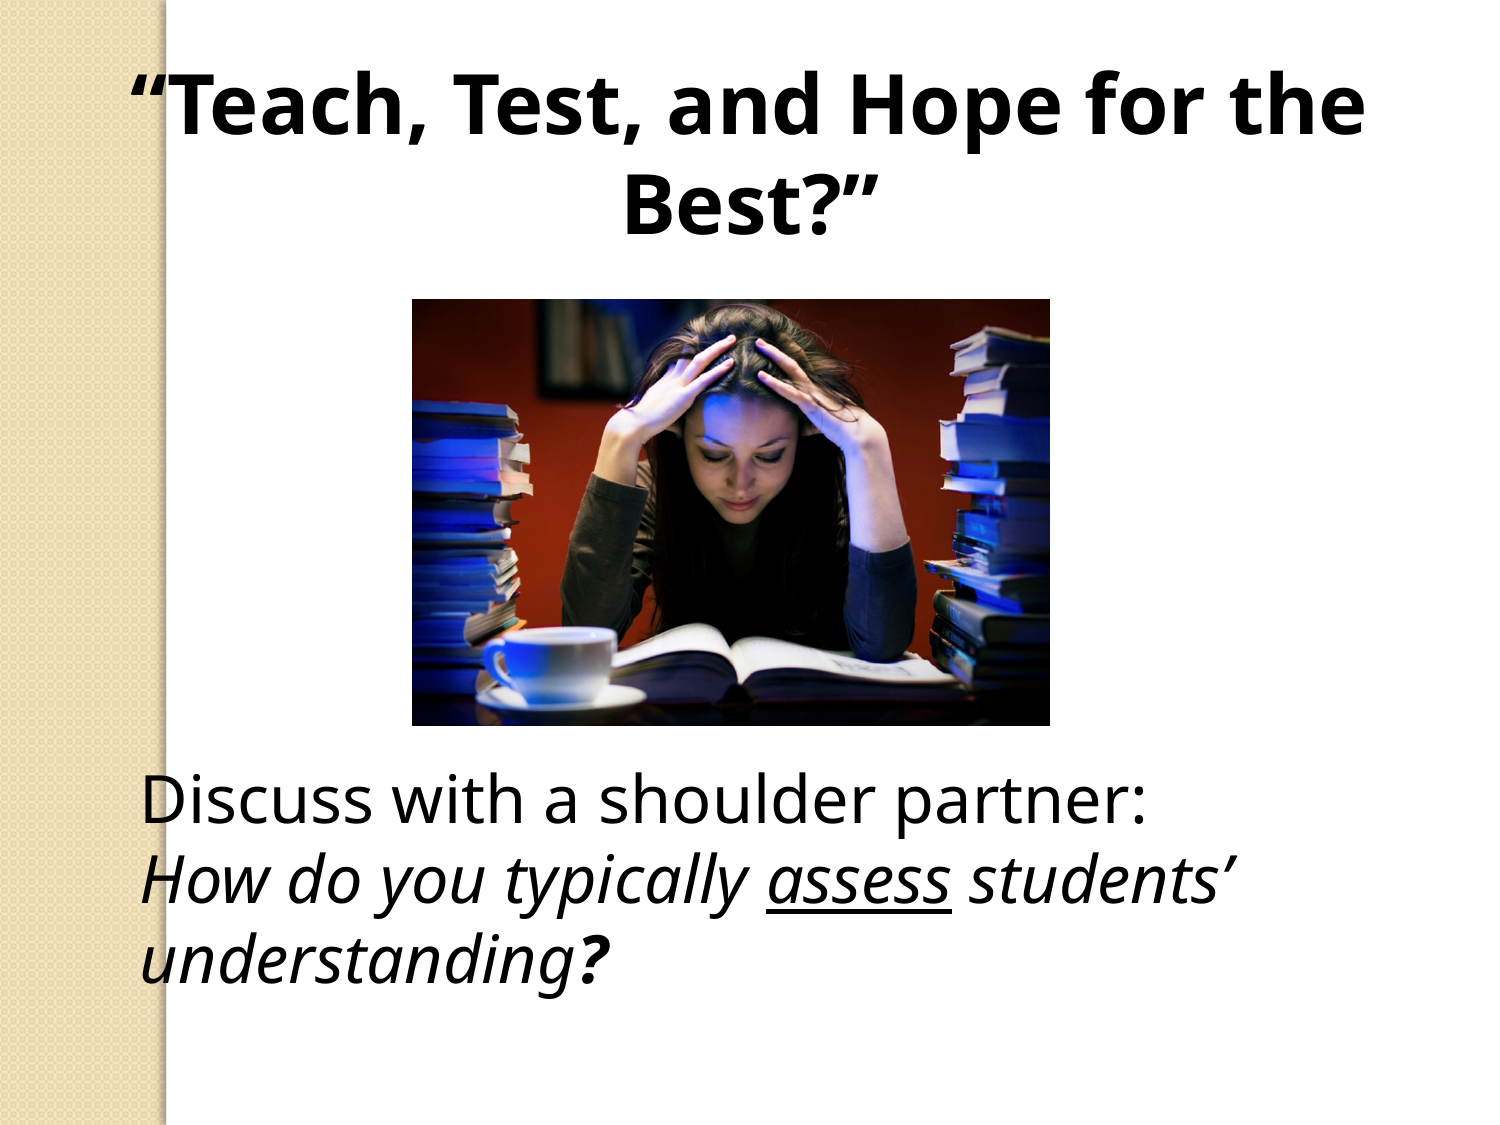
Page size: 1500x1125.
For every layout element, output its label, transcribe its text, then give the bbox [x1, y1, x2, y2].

text_box “Teach, Test, and Hope for the Best?” [74, 43, 1425, 274]
text_box Discuss with a shoulder partner: How do you typically assess students’ understanding? [125, 749, 1425, 1005]
picture [412, 299, 1051, 726]
